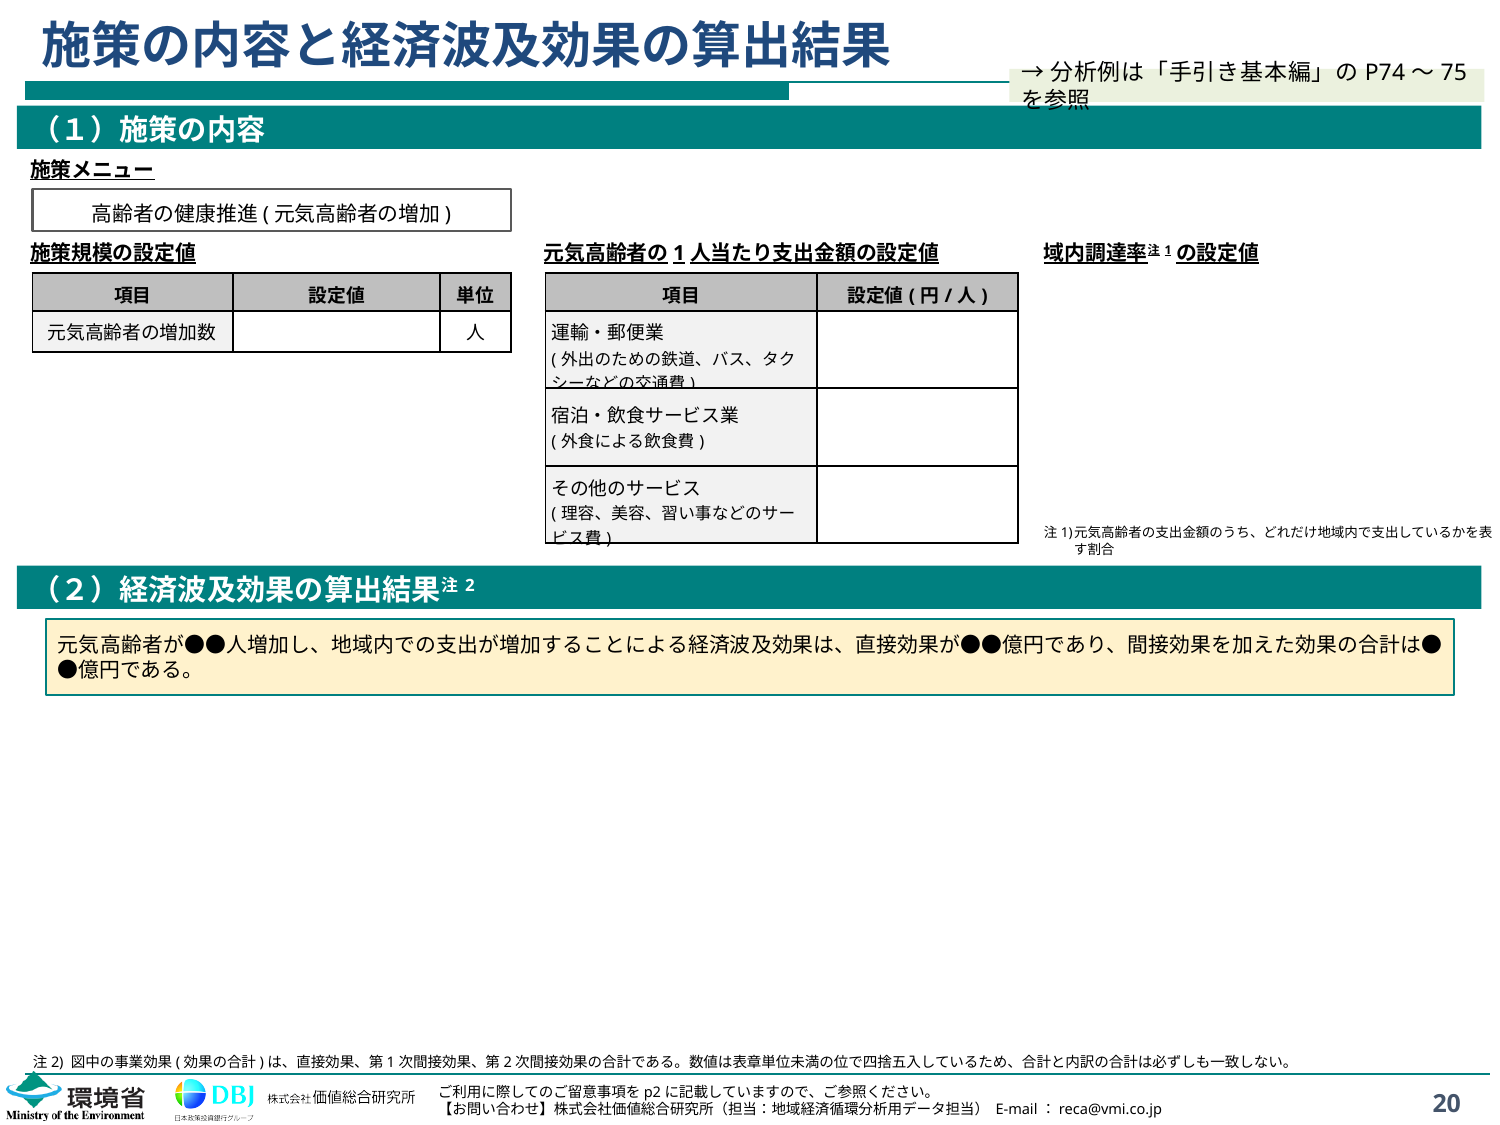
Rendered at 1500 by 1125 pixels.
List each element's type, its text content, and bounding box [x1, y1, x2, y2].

text_box 元気高齢者が●●人増加し、地域内での支出が増加することによる経済波及効果は、直接効果が●●億円であり、間接効果を加えた効果の合計は●●億円である。 [46, 618, 1454, 696]
table_cell [818, 312, 1017, 387]
text_box 注2) 図中の事業効果(効果の合計)は、直接効果、第1次間接効果、第2次間接効果の合計である。数値は表章単位未満の位で四捨五入しているため、合計と内訳の合計は必ずしも一致しない。 [33, 1050, 1451, 1071]
text_box 域内調達率注1の設定値 [1043, 239, 1340, 265]
table_cell [234, 312, 439, 351]
table_cell 人 [441, 312, 510, 351]
text_box （２）経済波及効果の算出結果注2 [16, 565, 1482, 609]
table_header 設定値(円/人) [818, 274, 1017, 310]
table_cell [818, 467, 1017, 542]
table_cell 運輸・郵便業 (外出のための鉄道、バス、タクシーなどの交通費) [546, 312, 816, 387]
title 施策の内容と経済波及効果の算出結果 [25, 0, 1355, 82]
table_cell 宿泊・飲食サービス業 (外食による飲食費) [546, 389, 816, 465]
text_box 高齢者の健康推進(元気高齢者の増加) [32, 189, 511, 231]
table_cell 元気高齢者の増加数 [33, 312, 232, 351]
table_header 設定値 [234, 274, 439, 310]
picture [171, 1075, 419, 1125]
text_box 注1) 元気高齢者の支出金額のうち、どれだけ地域内で支出しているかを表す割合 [1044, 528, 1493, 553]
table_header 項目 [546, 274, 816, 310]
text_box →分析例は「手引き基本編」のP74～75を参照 [1009, 68, 1485, 102]
text_box 施策規模の設定値 [29, 239, 267, 265]
table_cell [818, 389, 1017, 465]
slide_number 20 [1393, 1079, 1500, 1122]
text_box 施策メニュー [29, 156, 178, 182]
picture [2, 1071, 148, 1125]
text_box 元気高齢者の1人当たり支出金額の設定値 [543, 239, 958, 265]
text_box （１）施策の内容 [16, 105, 1482, 149]
table_header 単位 [441, 274, 510, 310]
table_header 項目 [33, 274, 232, 310]
table_cell その他のサービス (理容、美容、習い事などのサービス費) [546, 467, 816, 542]
